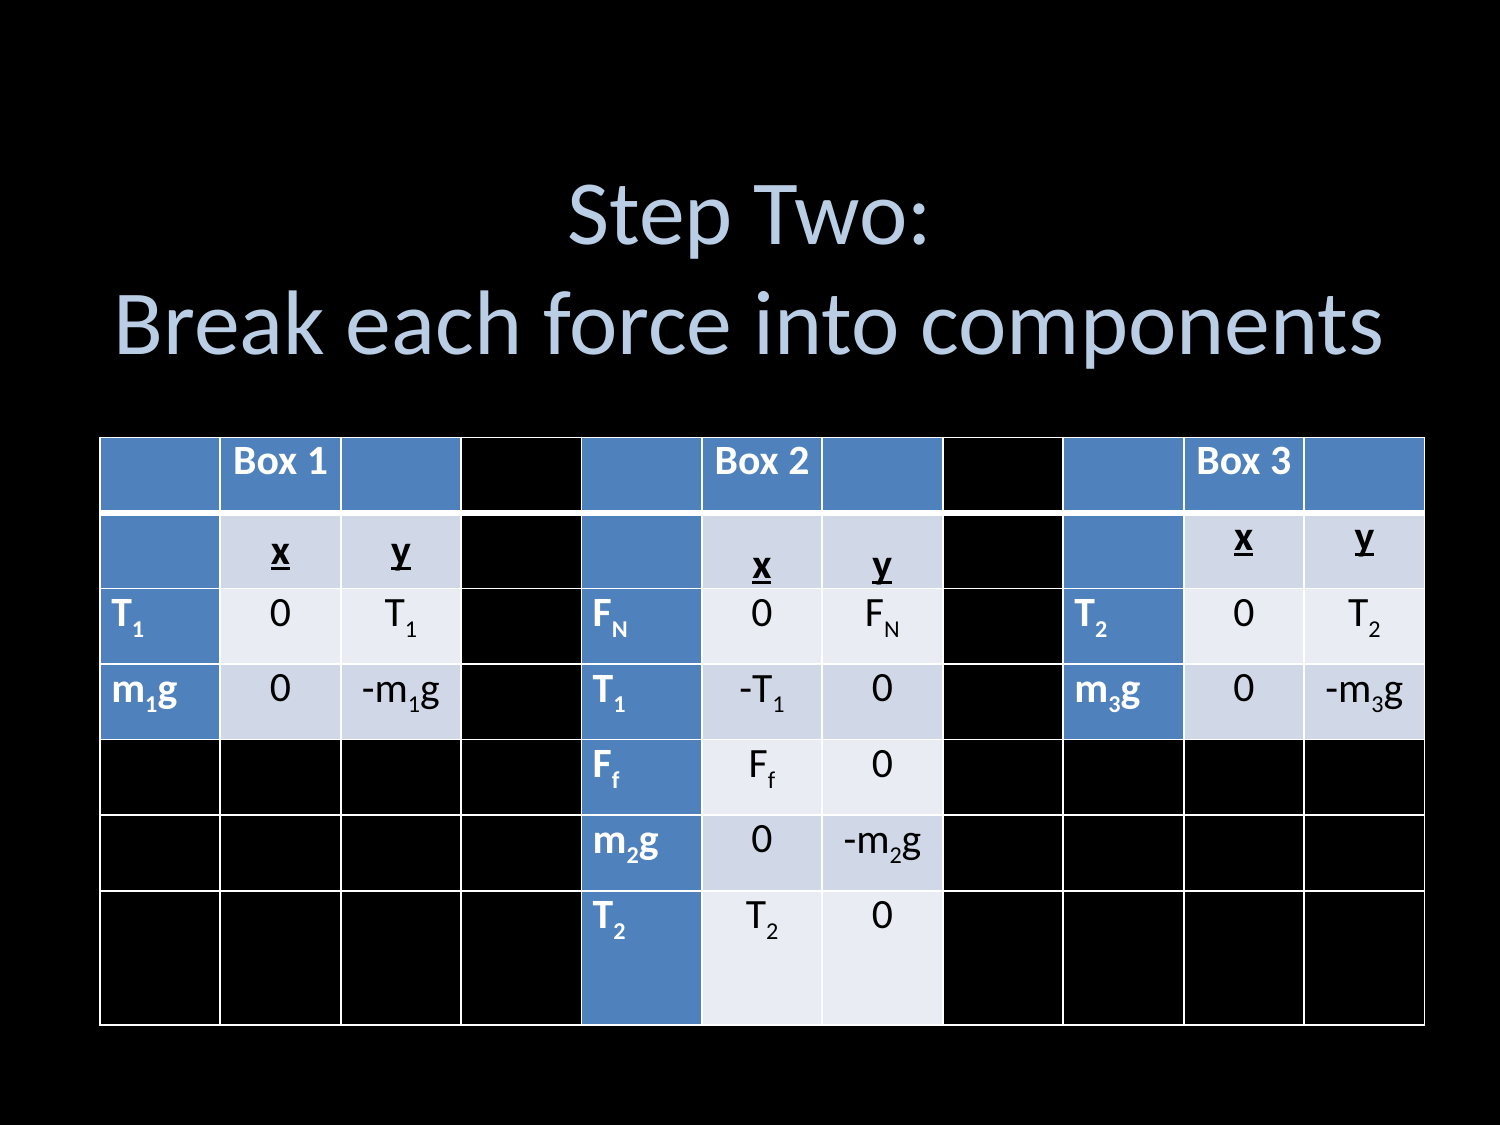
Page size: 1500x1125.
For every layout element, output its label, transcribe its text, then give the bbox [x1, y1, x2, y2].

table_cell [1305, 816, 1424, 890]
table_cell x [221, 516, 340, 588]
table_cell 0 [221, 589, 340, 663]
table_header [823, 438, 942, 510]
table_header Box 2 [703, 438, 821, 510]
table_cell [944, 589, 1062, 663]
table_cell T2 [703, 892, 821, 1024]
table_cell [462, 816, 581, 890]
title Step Two: Break each force into components [75, 112, 1425, 413]
table_cell 0 [823, 892, 942, 1024]
table_cell [1185, 892, 1303, 1024]
table_cell 0 [703, 816, 821, 890]
table_cell [101, 516, 219, 588]
table_cell x [1185, 516, 1303, 588]
table_header [101, 438, 219, 510]
table_cell [221, 816, 340, 890]
table_cell [944, 665, 1062, 739]
table_cell T1 [101, 589, 219, 663]
table_cell y [1305, 516, 1424, 588]
table_cell [101, 816, 219, 890]
table_cell [1064, 892, 1183, 1024]
table_cell FN [823, 589, 942, 663]
table_cell [1305, 892, 1424, 1024]
table_cell [462, 665, 581, 739]
table_cell x [703, 516, 821, 588]
table_cell [1064, 516, 1183, 588]
table_cell T2 [1305, 589, 1424, 663]
table_cell [1185, 740, 1303, 814]
table_cell y [823, 516, 942, 588]
table_cell -T1 [703, 665, 821, 739]
table_cell m2g [582, 816, 701, 890]
table_cell 0 [703, 589, 821, 663]
table_cell T2 [582, 892, 701, 1024]
table_header [1305, 438, 1424, 510]
table_cell [582, 516, 701, 588]
table_cell -m3g [1305, 665, 1424, 739]
table_cell [1185, 816, 1303, 890]
table_cell [462, 892, 581, 1024]
table_cell [944, 740, 1062, 814]
table_cell [1064, 816, 1183, 890]
table_cell [944, 516, 1062, 588]
table_cell [1064, 740, 1183, 814]
table_cell 0 [1185, 589, 1303, 663]
table_cell [342, 740, 460, 814]
table_cell T1 [342, 589, 460, 663]
table_cell Ff [703, 740, 821, 814]
table_cell 0 [823, 665, 942, 739]
table_cell y [342, 516, 460, 588]
table_cell [944, 892, 1062, 1024]
table_cell [342, 816, 460, 890]
table_cell [221, 892, 340, 1024]
table_header [944, 438, 1062, 510]
table_cell [221, 740, 340, 814]
table_cell [101, 892, 219, 1024]
table_cell [342, 892, 460, 1024]
table_cell T2 [1064, 589, 1183, 663]
table_cell [1305, 740, 1424, 814]
table_header [462, 438, 581, 510]
table_cell Ff [582, 740, 701, 814]
table_cell 0 [823, 740, 942, 814]
table_header [1064, 438, 1183, 510]
table_cell [944, 816, 1062, 890]
table_header [582, 438, 701, 510]
table_cell 0 [221, 665, 340, 739]
table_header [342, 438, 460, 510]
table_cell 0 [1185, 665, 1303, 739]
table_cell [462, 740, 581, 814]
table_cell m3g [1064, 665, 1183, 739]
table_cell [462, 516, 581, 588]
table_header Box 3 [1185, 438, 1303, 510]
table_cell T1 [582, 665, 701, 739]
table_cell -m2g [823, 816, 942, 890]
table_cell -m1g [342, 665, 460, 739]
table_cell [101, 740, 219, 814]
table_cell [462, 589, 581, 663]
table_header Box 1 [221, 438, 340, 510]
table_cell FN [582, 589, 701, 663]
table_cell m1g [101, 665, 219, 739]
